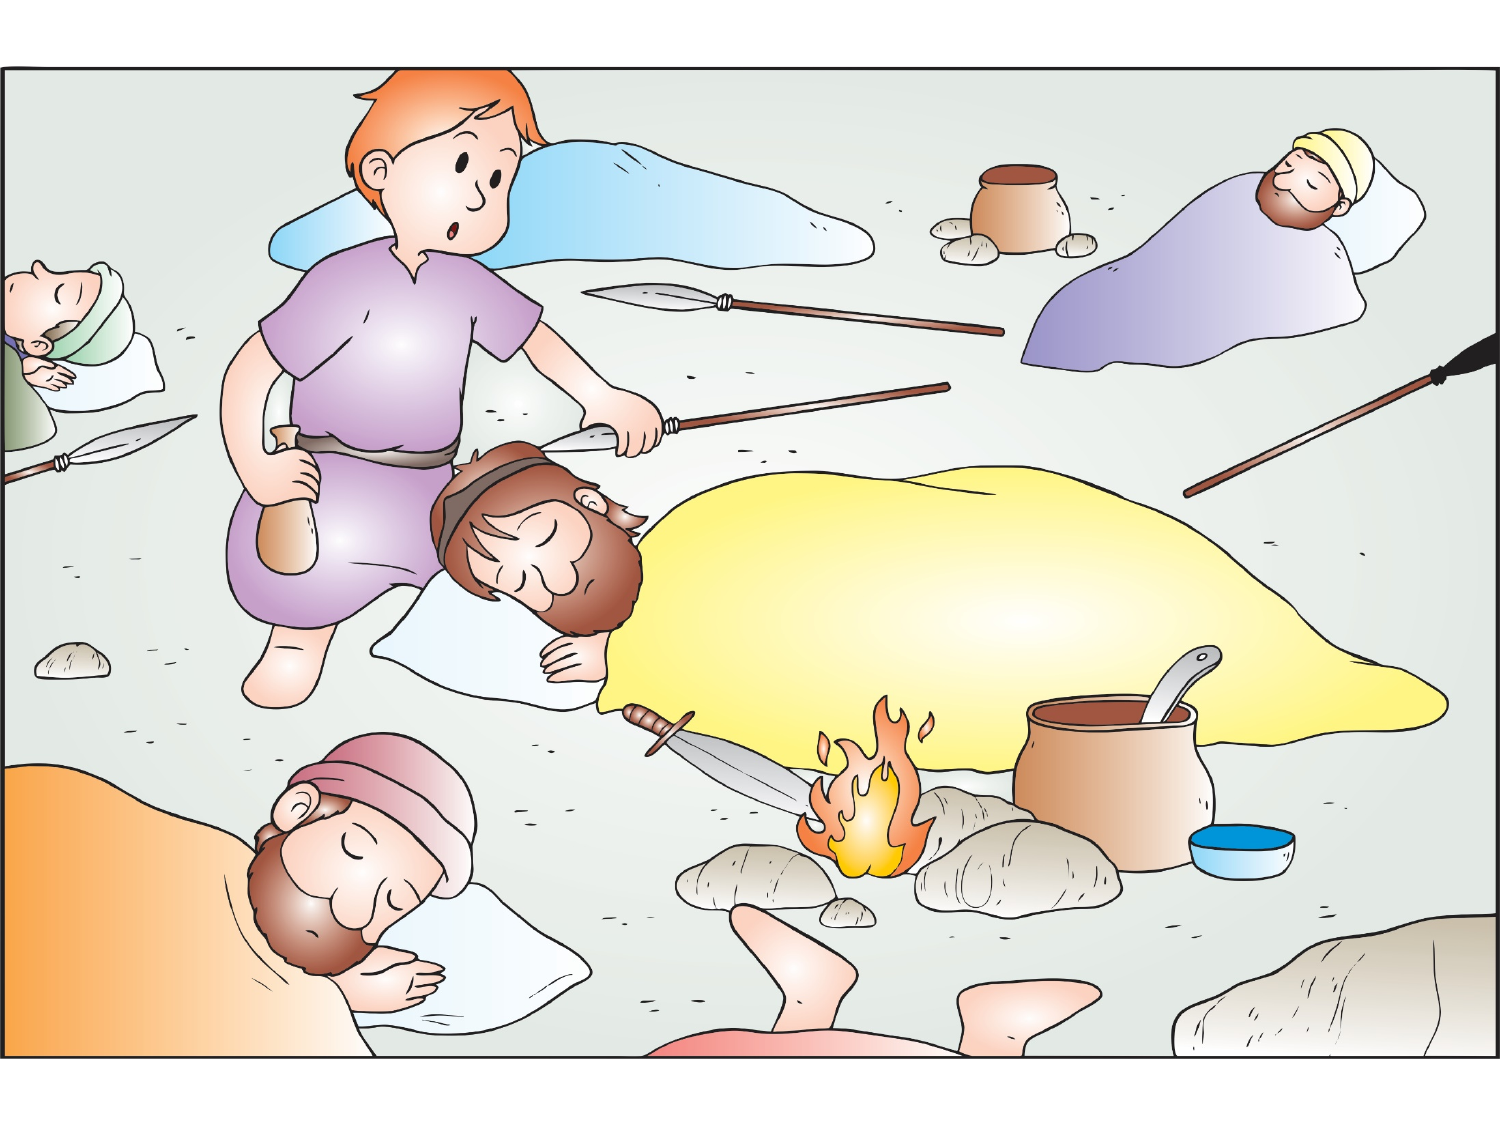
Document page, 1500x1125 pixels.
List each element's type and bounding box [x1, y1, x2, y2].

picture [0, 66, 1500, 1059]
